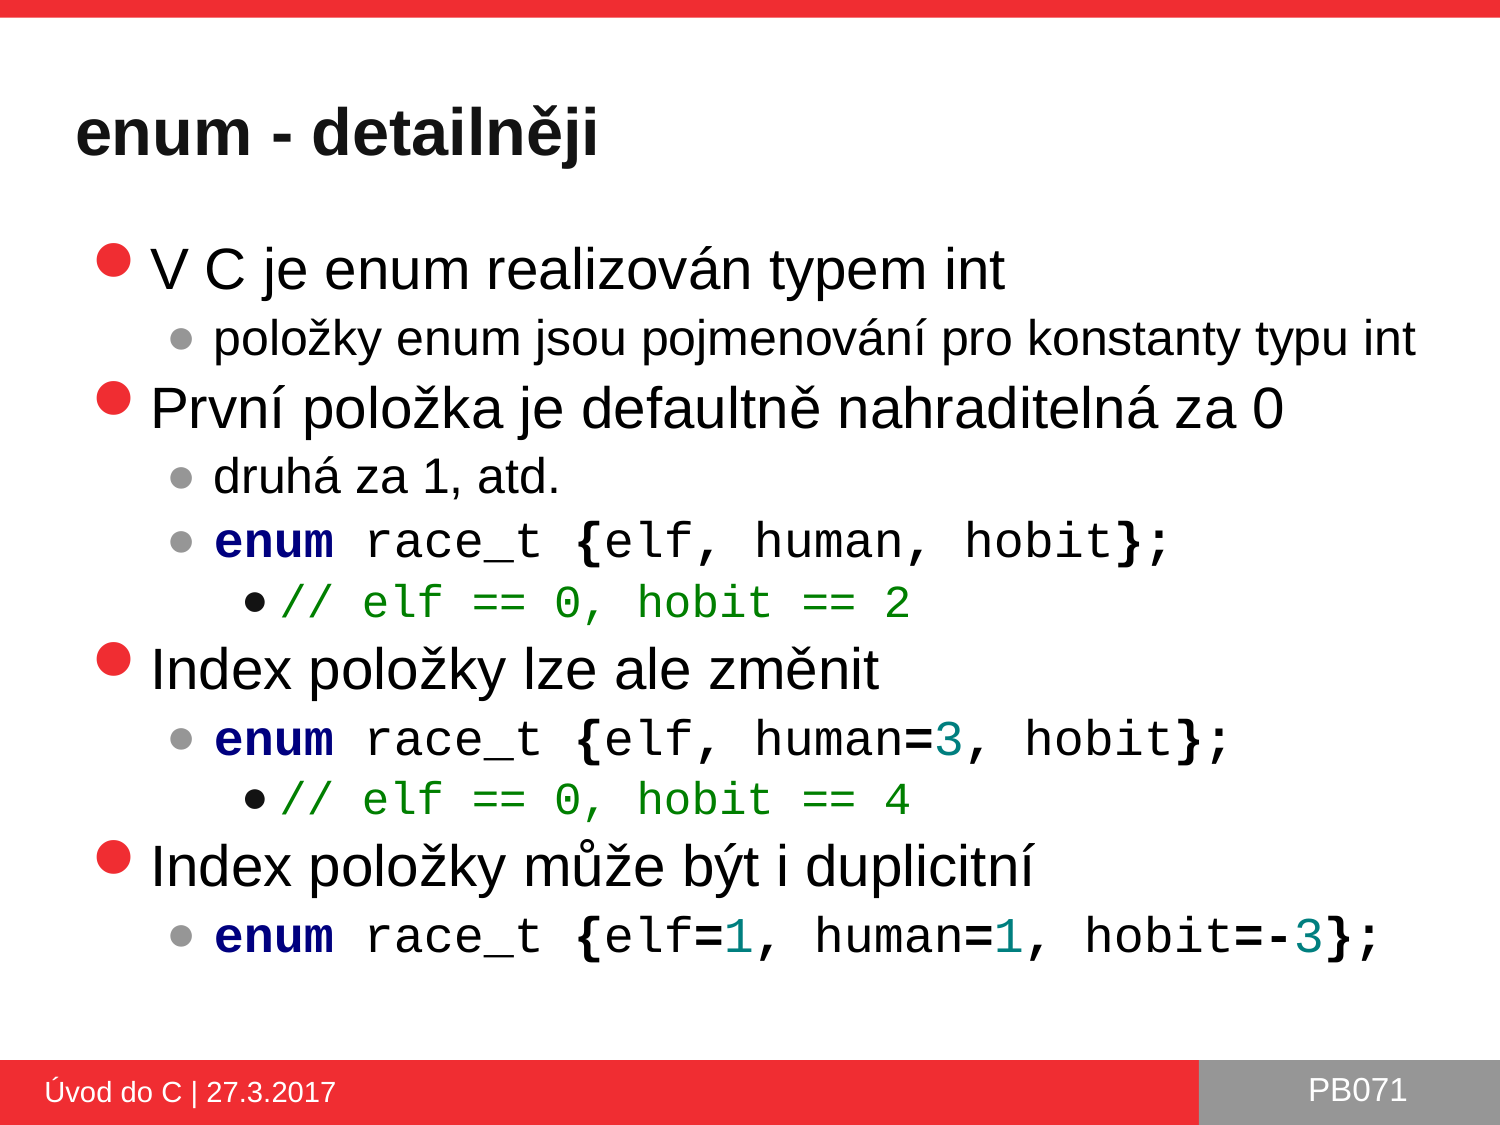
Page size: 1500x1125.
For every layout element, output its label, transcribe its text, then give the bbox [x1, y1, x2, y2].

title enum - detailněji [75, 45, 1471, 208]
footer Úvod do C | 27.3.2017 [29, 1065, 1199, 1125]
list V C je enum realizován typem int položky enum jsou pojmenování pro konstanty typu int První položka je defaultně nahraditelná za 0 druhá za 1, atd. enum race_t {elf, human, hobit}; // elf == 0, hobit == 2 Index položky lze ale změnit enum race_t {elf, human=3, hobit}; // elf == 0, hobit == 4 Index položky může být i duplicitní enum race_t {elf=1, human=1, hobit=-3}; [76, 231, 1459, 1024]
